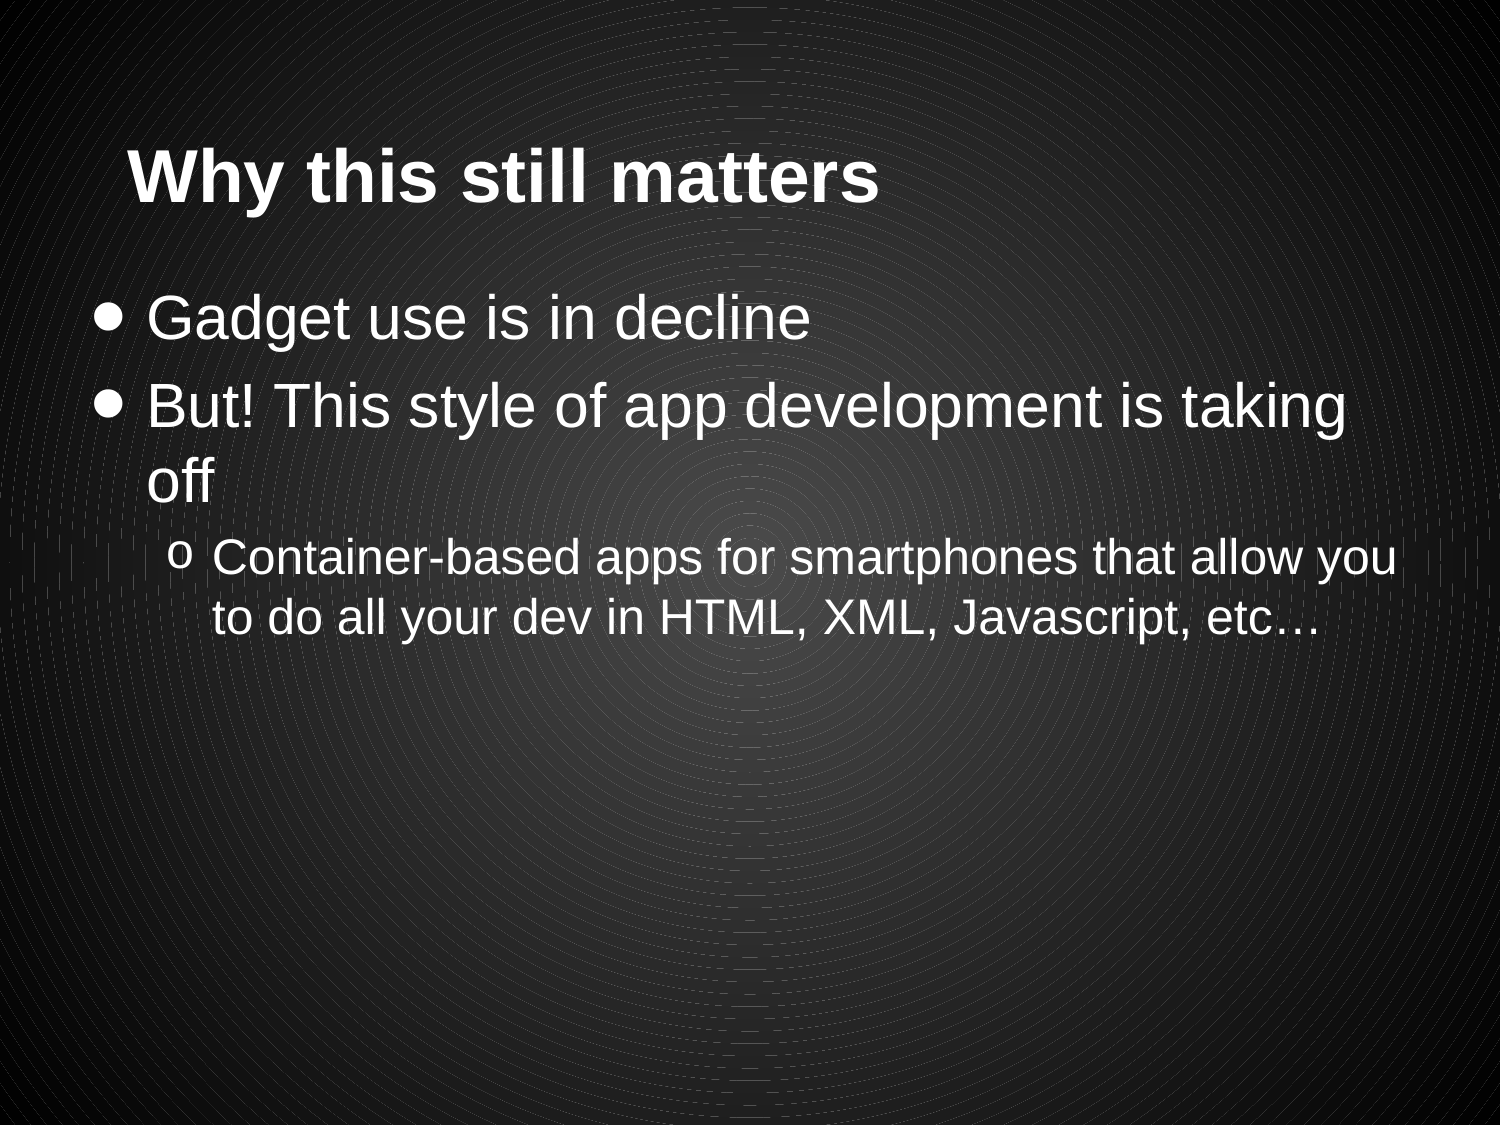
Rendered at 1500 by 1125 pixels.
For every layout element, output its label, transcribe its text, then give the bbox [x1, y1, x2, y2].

list Gadget use is in decline But! This style of app development is taking off Container-based apps for smartphones that allow you to do all your dev in HTML, XML, Javascript, etc… [75, 262, 1425, 1078]
title Why this still matters [75, 45, 1425, 233]
